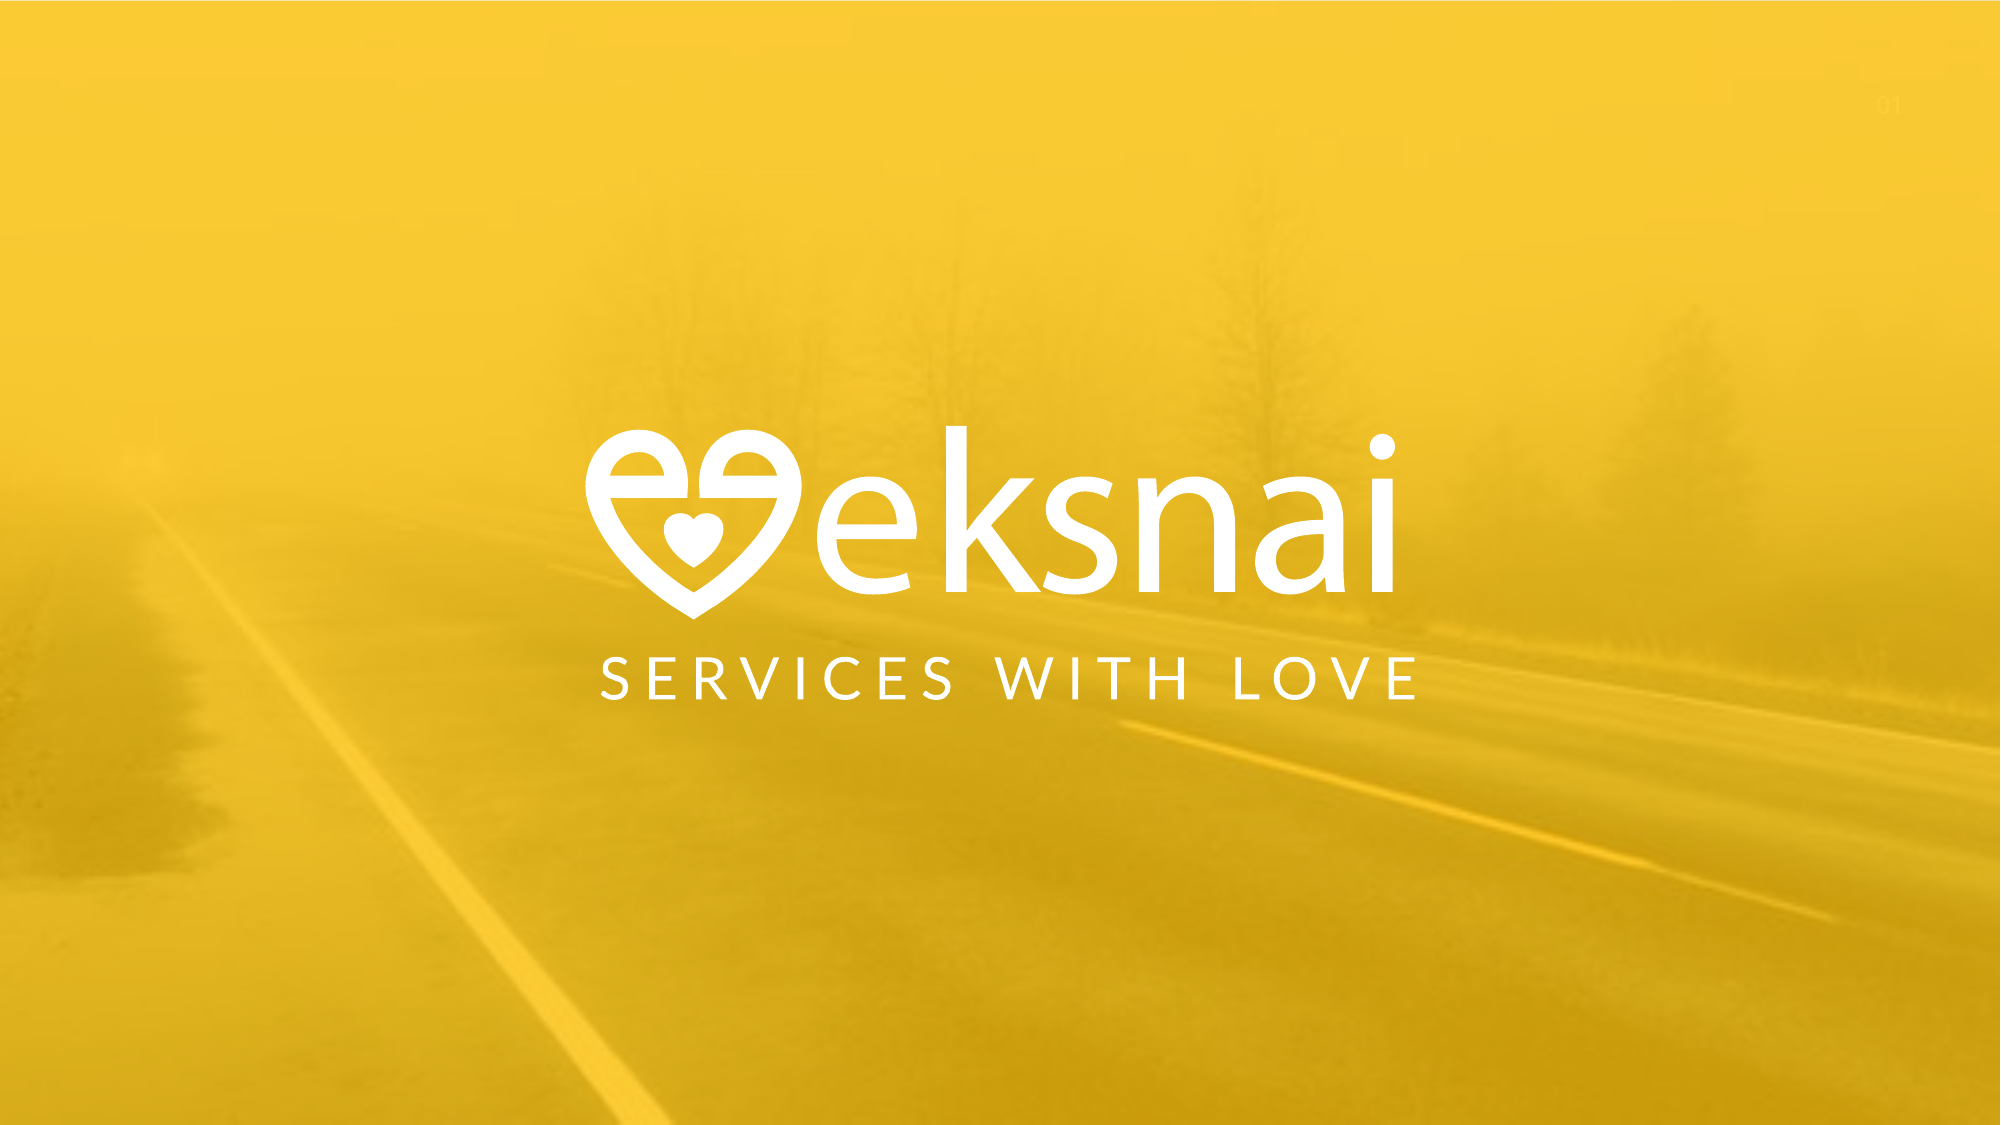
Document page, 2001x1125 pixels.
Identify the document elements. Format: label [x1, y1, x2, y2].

picture [0, 0, 2000, 1125]
text_box [585, 425, 1415, 700]
